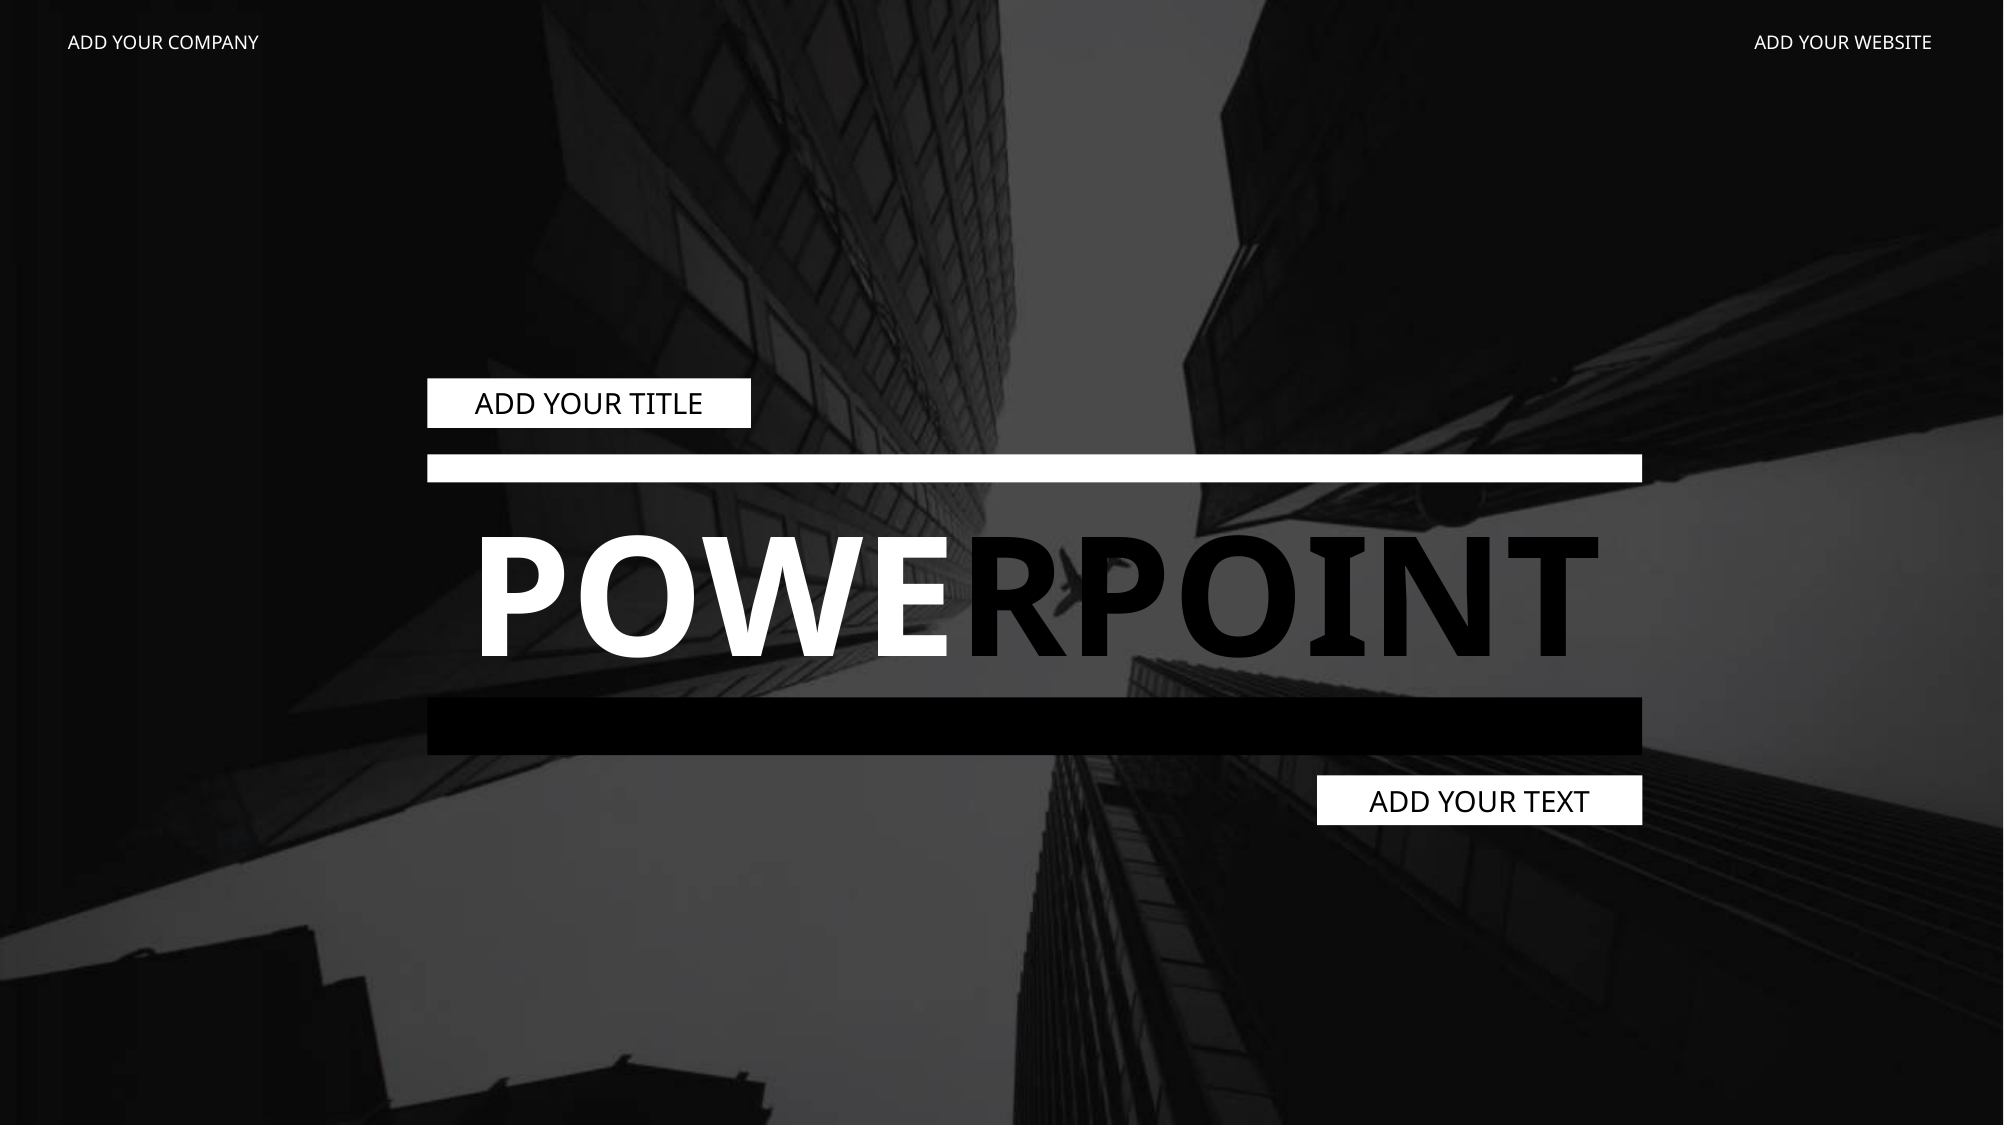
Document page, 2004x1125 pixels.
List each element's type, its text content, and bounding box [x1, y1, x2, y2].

text_box POWERPOINT [452, 483, 1617, 697]
text_box [427, 697, 1643, 756]
picture [0, 0, 2004, 1125]
text_box ADD YOUR WEBSITE [1714, 26, 1973, 58]
text_box ADD YOUR TITLE [427, 378, 751, 428]
text_box [427, 454, 1643, 483]
text_box ADD YOUR TEXT [1317, 775, 1643, 826]
text_box ADD YOUR COMPANY [34, 26, 293, 58]
